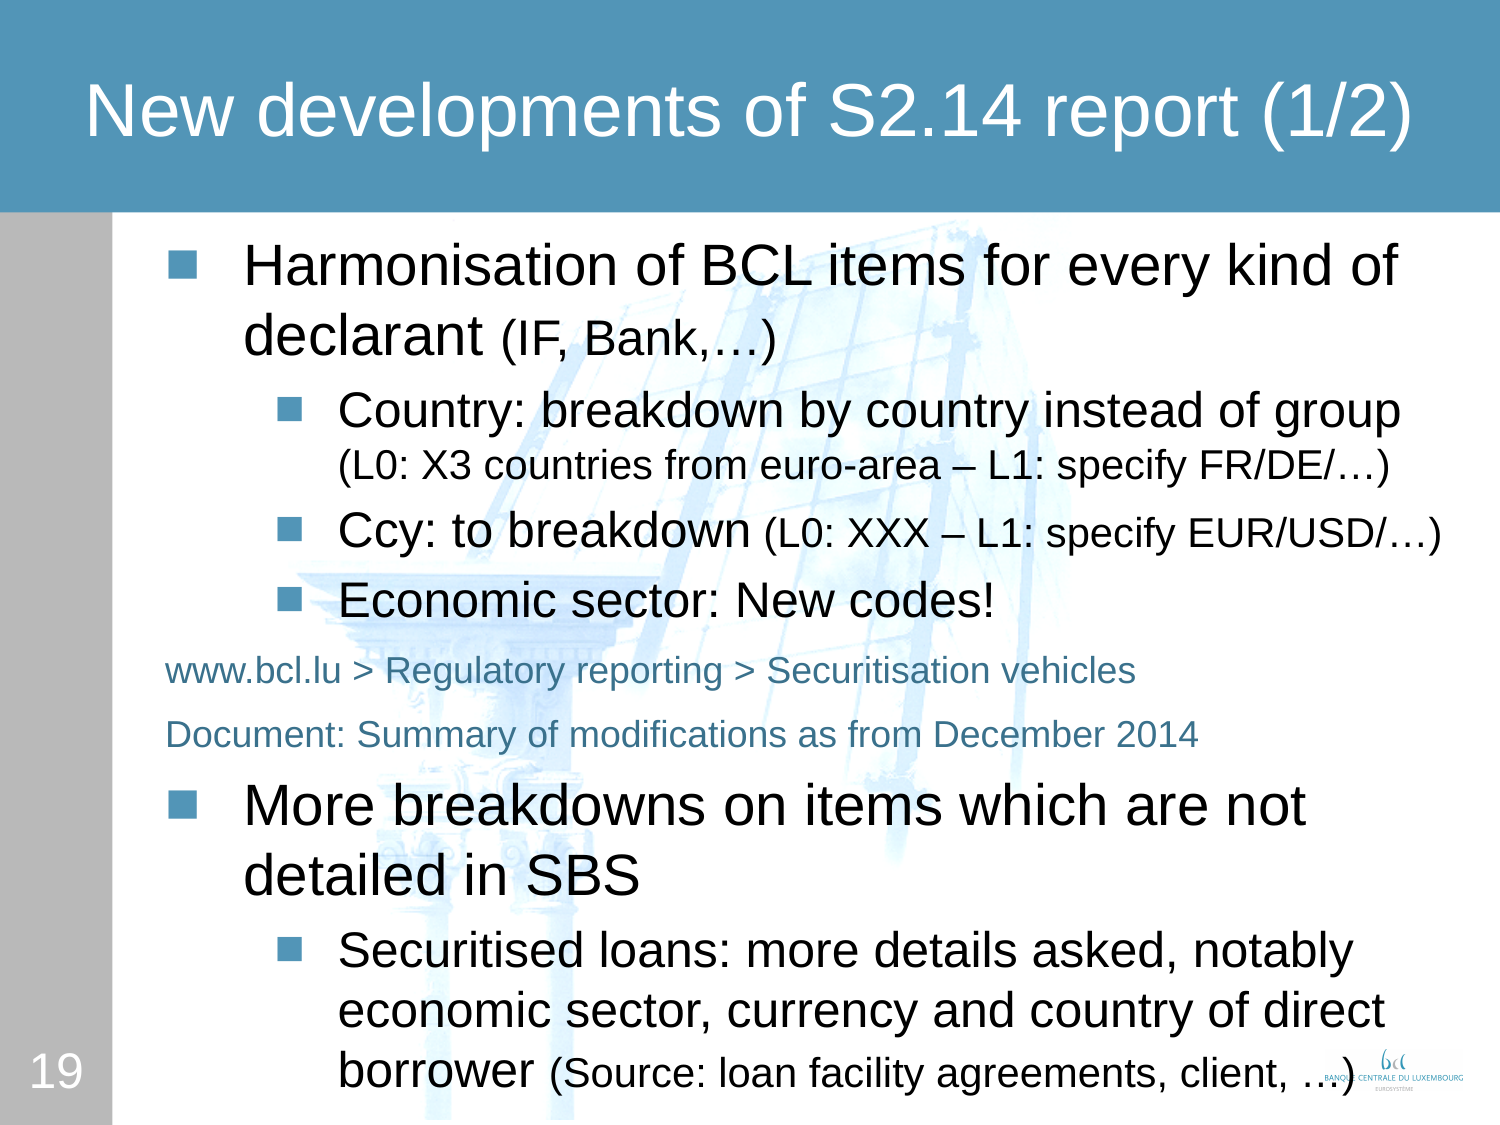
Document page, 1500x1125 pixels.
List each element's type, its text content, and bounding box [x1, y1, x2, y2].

picture [287, 213, 1500, 1120]
title New developments of S2.14 report (1/2) [0, 0, 1500, 213]
list Harmonisation of BCL items for every kind of declarant (IF, Bank,…) Country: breakdown by country instead of group (L0: X3 countries from euro-area – L1: specify FR/DE/…) Ccy: to breakdown (L0: XXX – L1: specify EUR/USD/…) Economic sector: New codes! www.bcl.lu > Regulatory reporting > Securitisation vehicles Document: Summary of modifications as from December 2014 More breakdowns on items which are not detailed in SBS Securitised loans: more details asked, notably economic sector, currency and country of direct borrower (Source: loan facility agreements, client, …) [149, 219, 1463, 1006]
slide_number 19 [0, 1012, 113, 1125]
